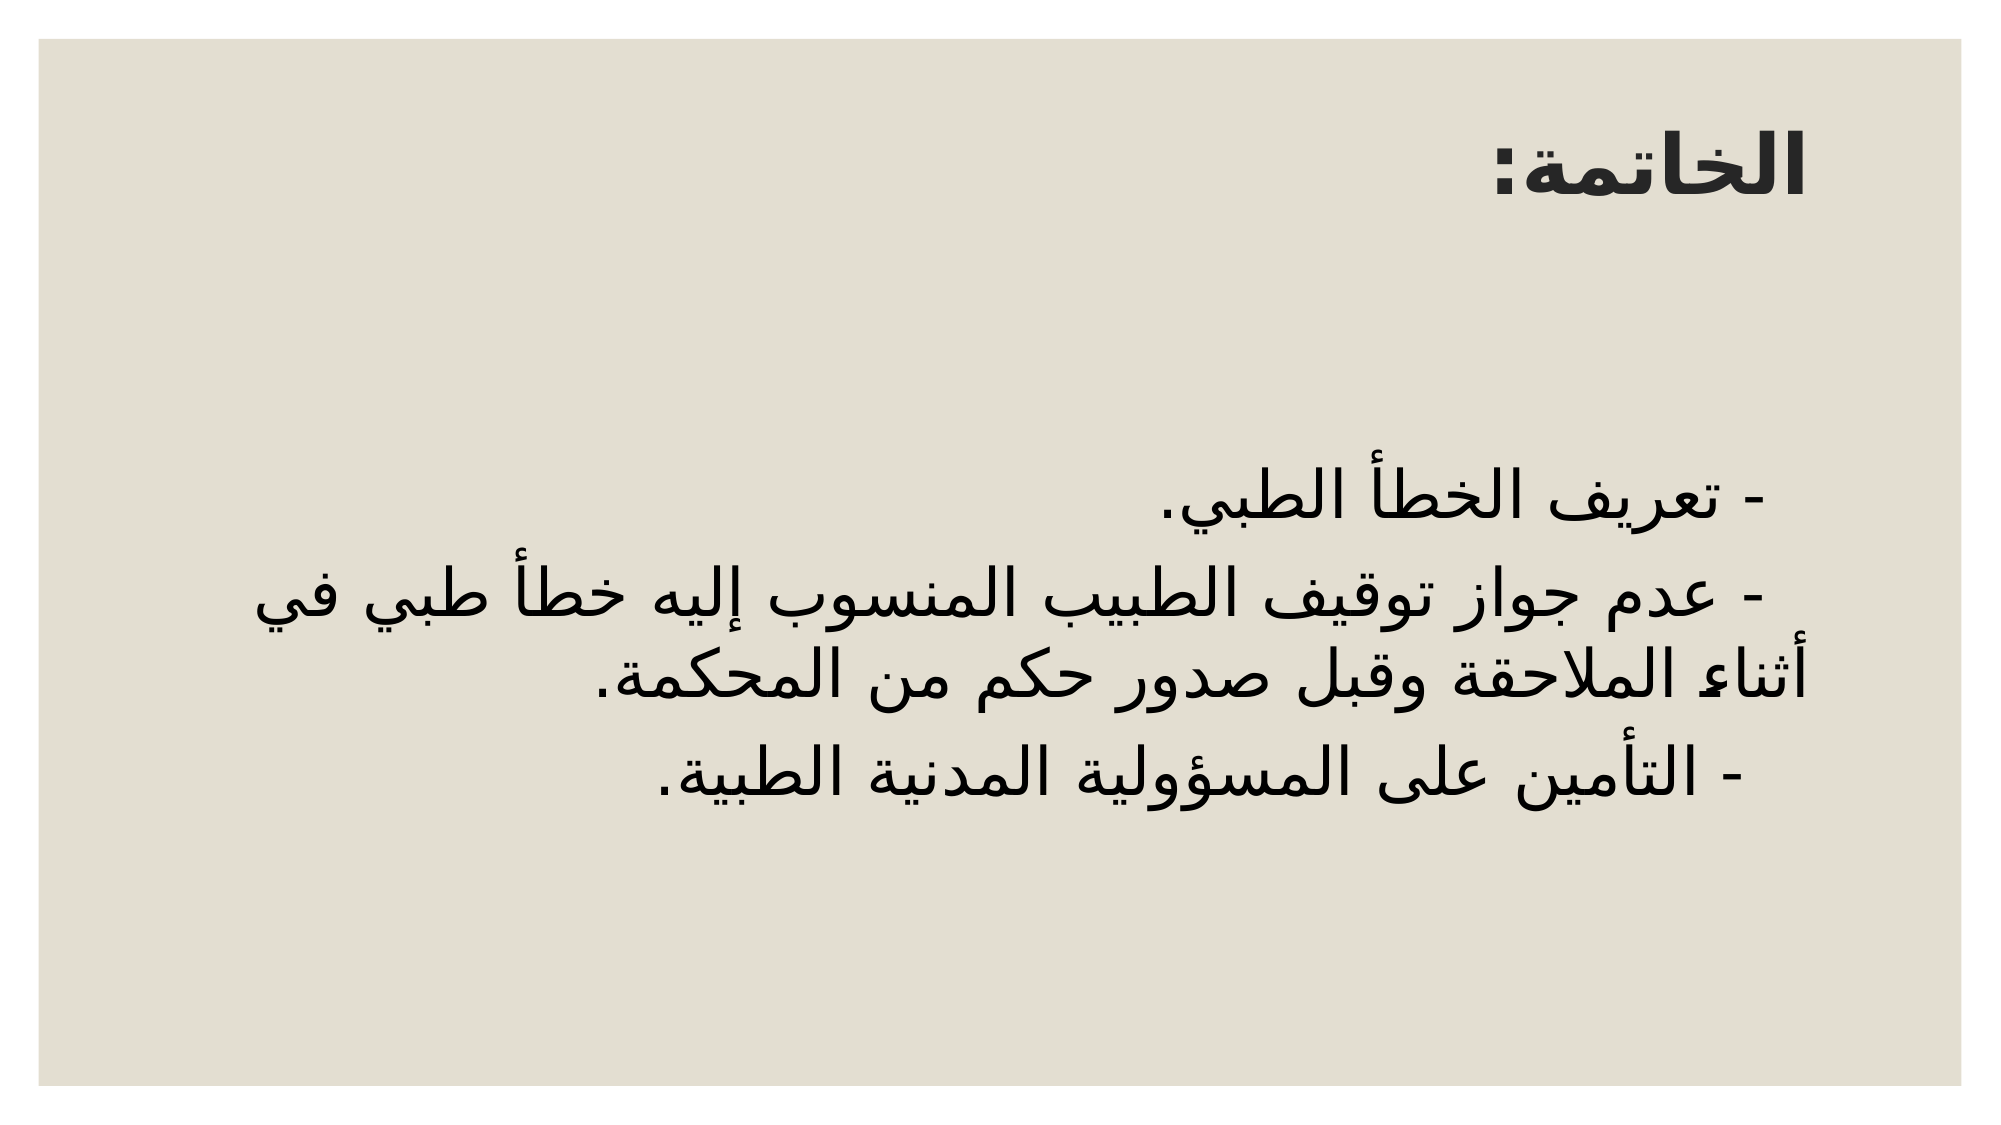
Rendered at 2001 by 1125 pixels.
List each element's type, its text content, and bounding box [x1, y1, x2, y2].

title الخاتمة: [174, 91, 1825, 245]
list - تعريف الخطأ الطبي. - عدم جواز توقيف الطبيب المنسوب إليه خطأ طبي في أثناء الملاحقة وقبل صدور حكم من المحكمة. - التأمين على المسؤولية المدنية الطبية. [174, 345, 1825, 990]
